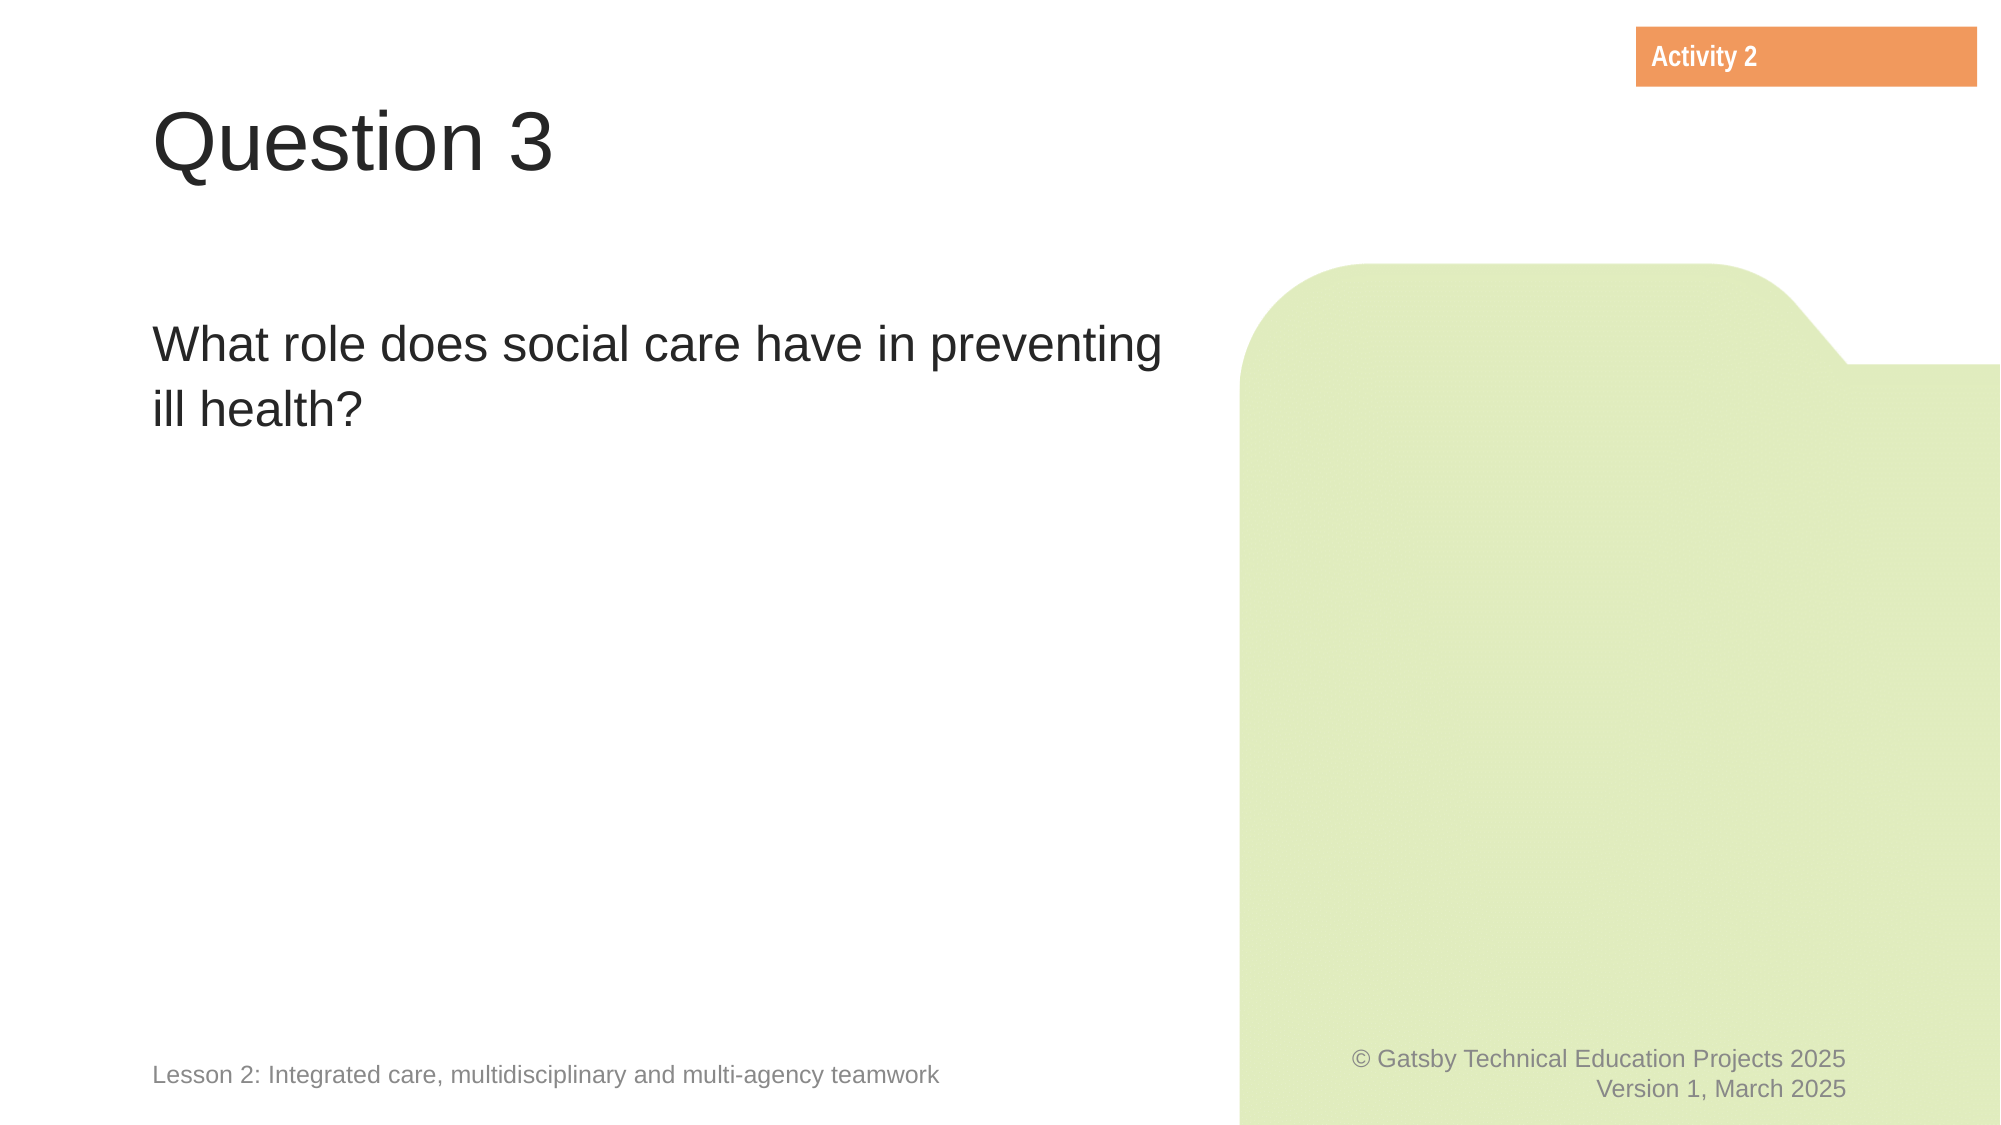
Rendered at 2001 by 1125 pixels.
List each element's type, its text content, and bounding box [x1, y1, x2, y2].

title Question 3 [137, 34, 1519, 252]
list Activity 2 [1636, 26, 1978, 87]
list What role does social care have in preventing ill health? [137, 299, 1188, 1014]
list Lesson 2: Integrated care, multidisciplinary and multi-agency teamwork [137, 1042, 985, 1103]
picture [1239, 0, 2000, 1125]
